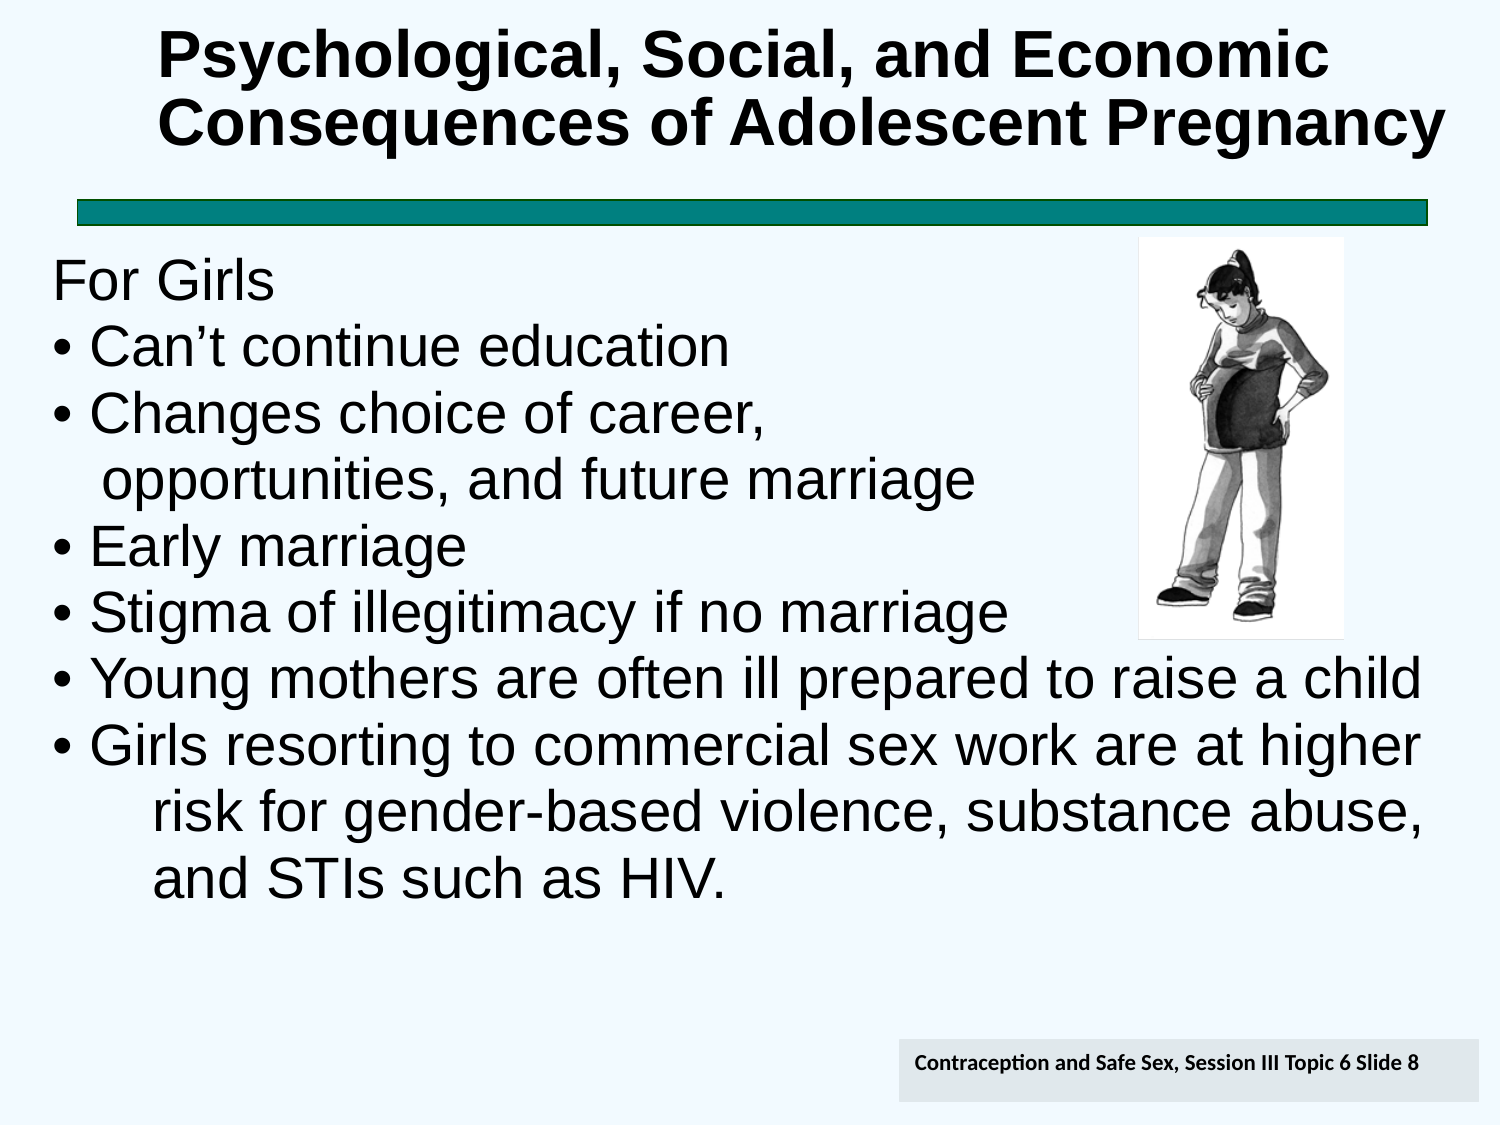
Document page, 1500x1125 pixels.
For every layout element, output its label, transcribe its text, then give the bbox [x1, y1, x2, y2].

list For Girls • Can’t continue education • Changes choice of career, opportunities, and future marriage • Early marriage • Stigma of illegitimacy if no marriage • Young mothers are often ill prepared to raise a child • Girls resorting to commercial sex work are at higher risk for gender-based violence, substance abuse, and STIs such as HIV. [37, 239, 1468, 1086]
text_box Contraception and Safe Sex, Session III Topic 6 Slide 8 [900, 1039, 1479, 1102]
picture [1137, 237, 1344, 642]
title Psychological, Social, and Economic Consequences of Adolescent Pregnancy [142, 54, 1493, 209]
